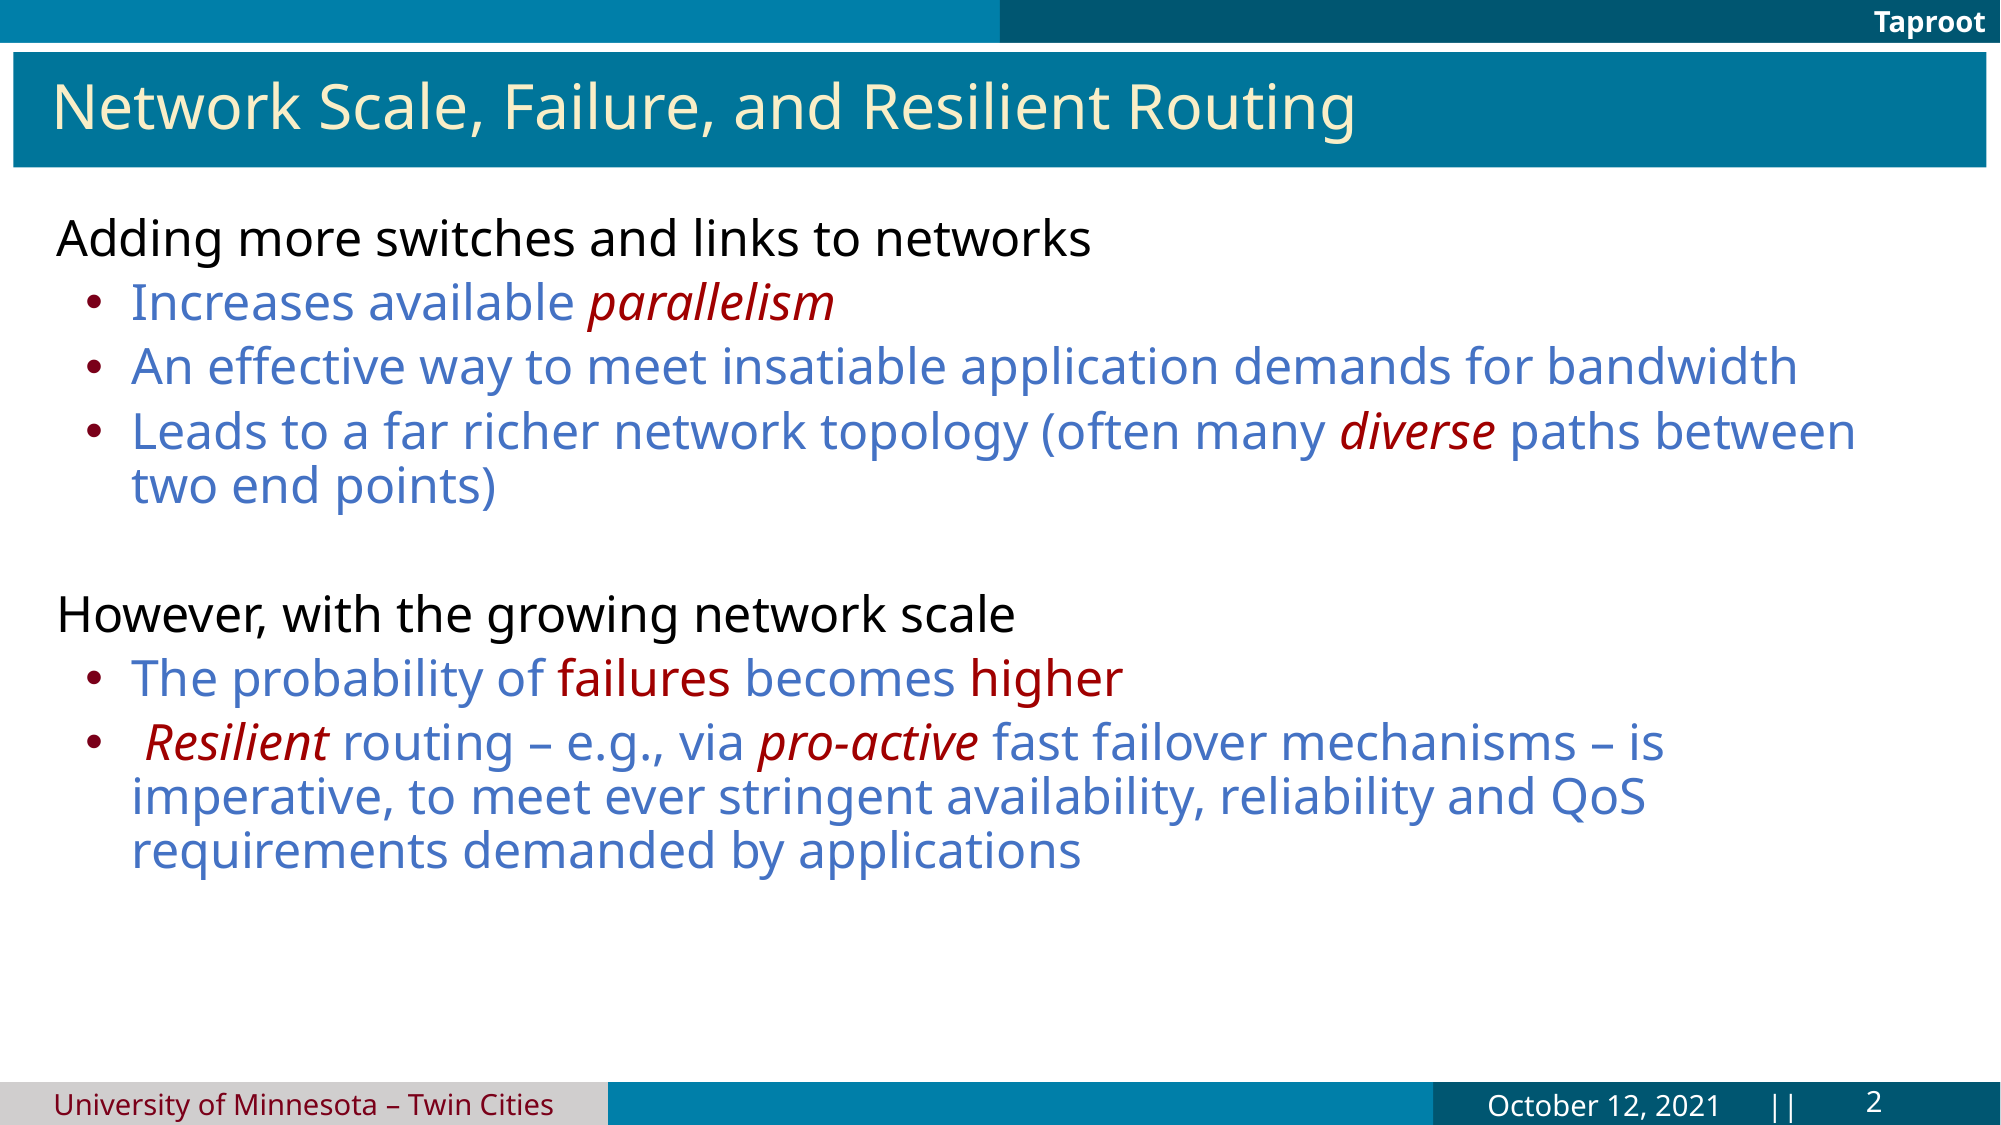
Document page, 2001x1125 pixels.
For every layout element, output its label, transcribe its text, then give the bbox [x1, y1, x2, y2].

list Adding more switches and links to networks Increases available parallelism An effective way to meet insatiable application demands for bandwidth Leads to a far richer network topology (often many diverse paths between two end points) However, with the growing network scale The probability of failures becomes higher Resilient routing – e.g., via pro-active fast failover mechanisms – is imperative, to meet ever stringent availability, reliability and QoS requirements demanded by applications [41, 205, 1936, 1005]
title Network Scale, Failure, and Resilient Routing [13, 52, 1987, 168]
